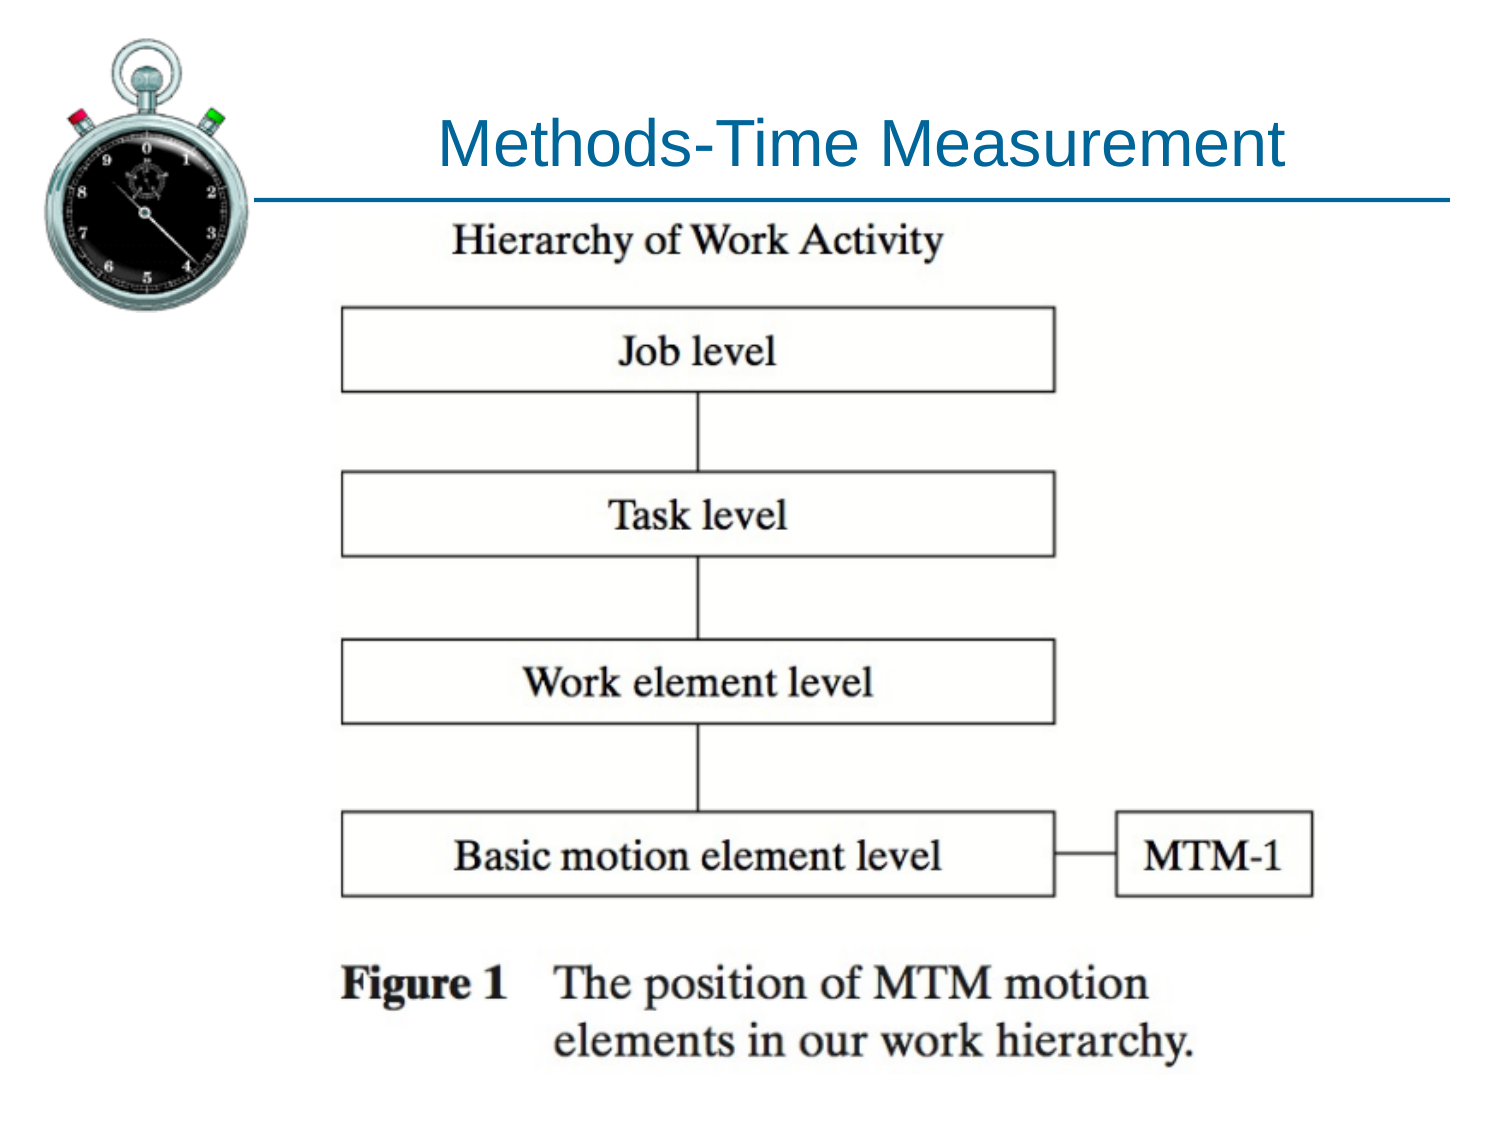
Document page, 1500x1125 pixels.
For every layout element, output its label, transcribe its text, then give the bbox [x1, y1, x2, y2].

picture [324, 212, 1326, 1076]
picture [37, 37, 254, 313]
title Methods-Time Measurement [275, 37, 1450, 188]
